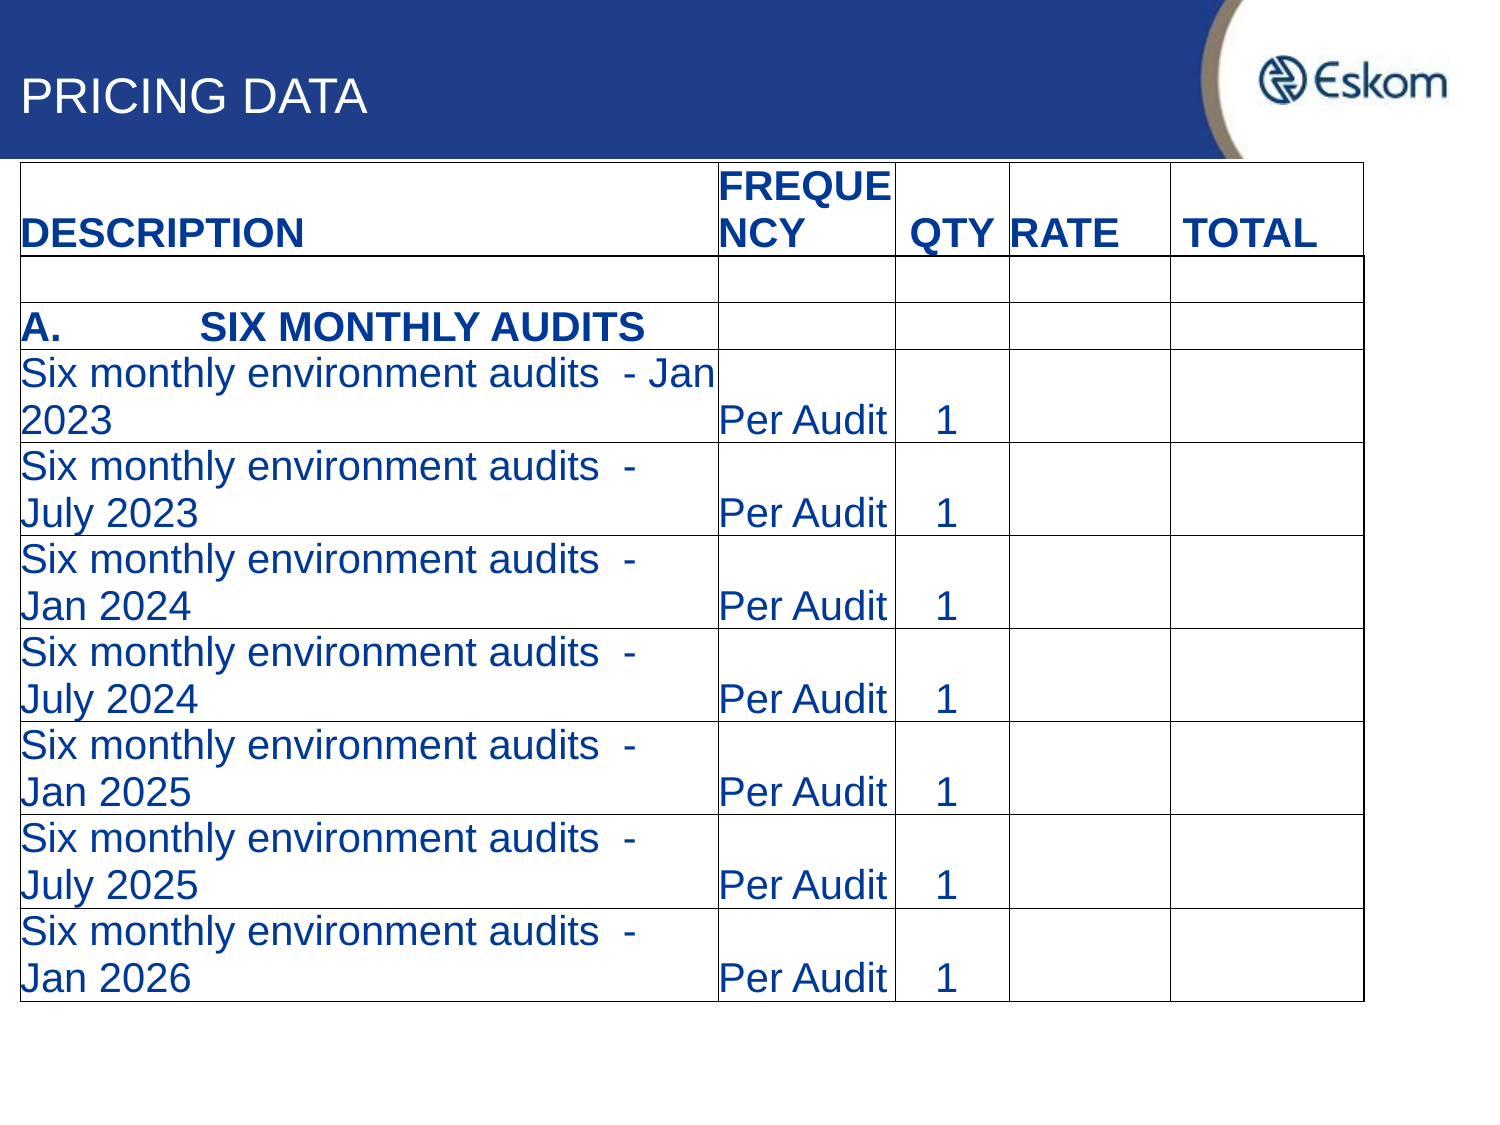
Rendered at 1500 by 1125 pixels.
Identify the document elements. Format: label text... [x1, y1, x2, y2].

table_cell 1 [896, 722, 1009, 814]
table_cell Six monthly environment audits - Jan 2026 [21, 909, 718, 1001]
table_header RATE [1010, 163, 1170, 255]
picture [0, 0, 1246, 159]
table_cell 1 [896, 629, 1009, 721]
table_cell Six monthly environment audits - Jan 2025 [21, 722, 718, 814]
table_cell [1171, 909, 1363, 1001]
table_cell [719, 303, 895, 349]
table_cell 1 [896, 536, 1009, 628]
table_cell 1 [896, 815, 1009, 908]
table_header FREQUENCY [719, 163, 895, 255]
table_cell [1171, 536, 1363, 628]
table_cell [21, 257, 718, 302]
table_cell [1010, 303, 1170, 349]
table_cell [1010, 629, 1170, 721]
table_cell [896, 257, 1009, 302]
table_header QTY [896, 163, 1009, 255]
table_cell [1010, 722, 1170, 814]
table_header DESCRIPTION [21, 163, 718, 255]
table_cell [1010, 443, 1170, 535]
table_cell [896, 303, 1009, 349]
table_cell Per Audit [719, 909, 895, 1001]
table_cell Six monthly environment audits - Jan 2023 [21, 350, 718, 442]
table_cell 1 [896, 443, 1009, 535]
table_cell A. SIX MONTHLY AUDITS [21, 303, 718, 349]
table_cell [1171, 350, 1363, 442]
title PRICING DATA [20, 62, 1169, 125]
table_cell [1010, 536, 1170, 628]
table_cell Per Audit [719, 350, 895, 442]
table_cell [1171, 443, 1363, 535]
table_cell Six monthly environment audits - July 2025 [21, 815, 718, 908]
table_cell Six monthly environment audits - July 2024 [21, 629, 718, 721]
table_cell Per Audit [719, 536, 895, 628]
table_cell [1171, 815, 1363, 908]
table_cell [1010, 350, 1170, 442]
table_cell [1010, 815, 1170, 908]
table_cell Six monthly environment audits - Jan 2024 [21, 536, 718, 628]
table_cell Six monthly environment audits - July 2023 [21, 443, 718, 535]
table_cell 1 [896, 350, 1009, 442]
table_header TOTAL [1171, 163, 1363, 255]
table_cell 1 [896, 909, 1009, 1001]
table_cell Per Audit [719, 815, 895, 908]
table_cell Per Audit [719, 629, 895, 721]
table_cell [1010, 909, 1170, 1001]
table_cell [719, 257, 895, 302]
table_cell [1010, 257, 1170, 302]
table_cell [1171, 303, 1363, 349]
picture [1257, 55, 1450, 105]
table_cell [1171, 722, 1363, 814]
table_cell [1171, 629, 1363, 721]
table_cell [1171, 257, 1363, 302]
table_cell Per Audit [719, 722, 895, 814]
table_cell Per Audit [719, 443, 895, 535]
